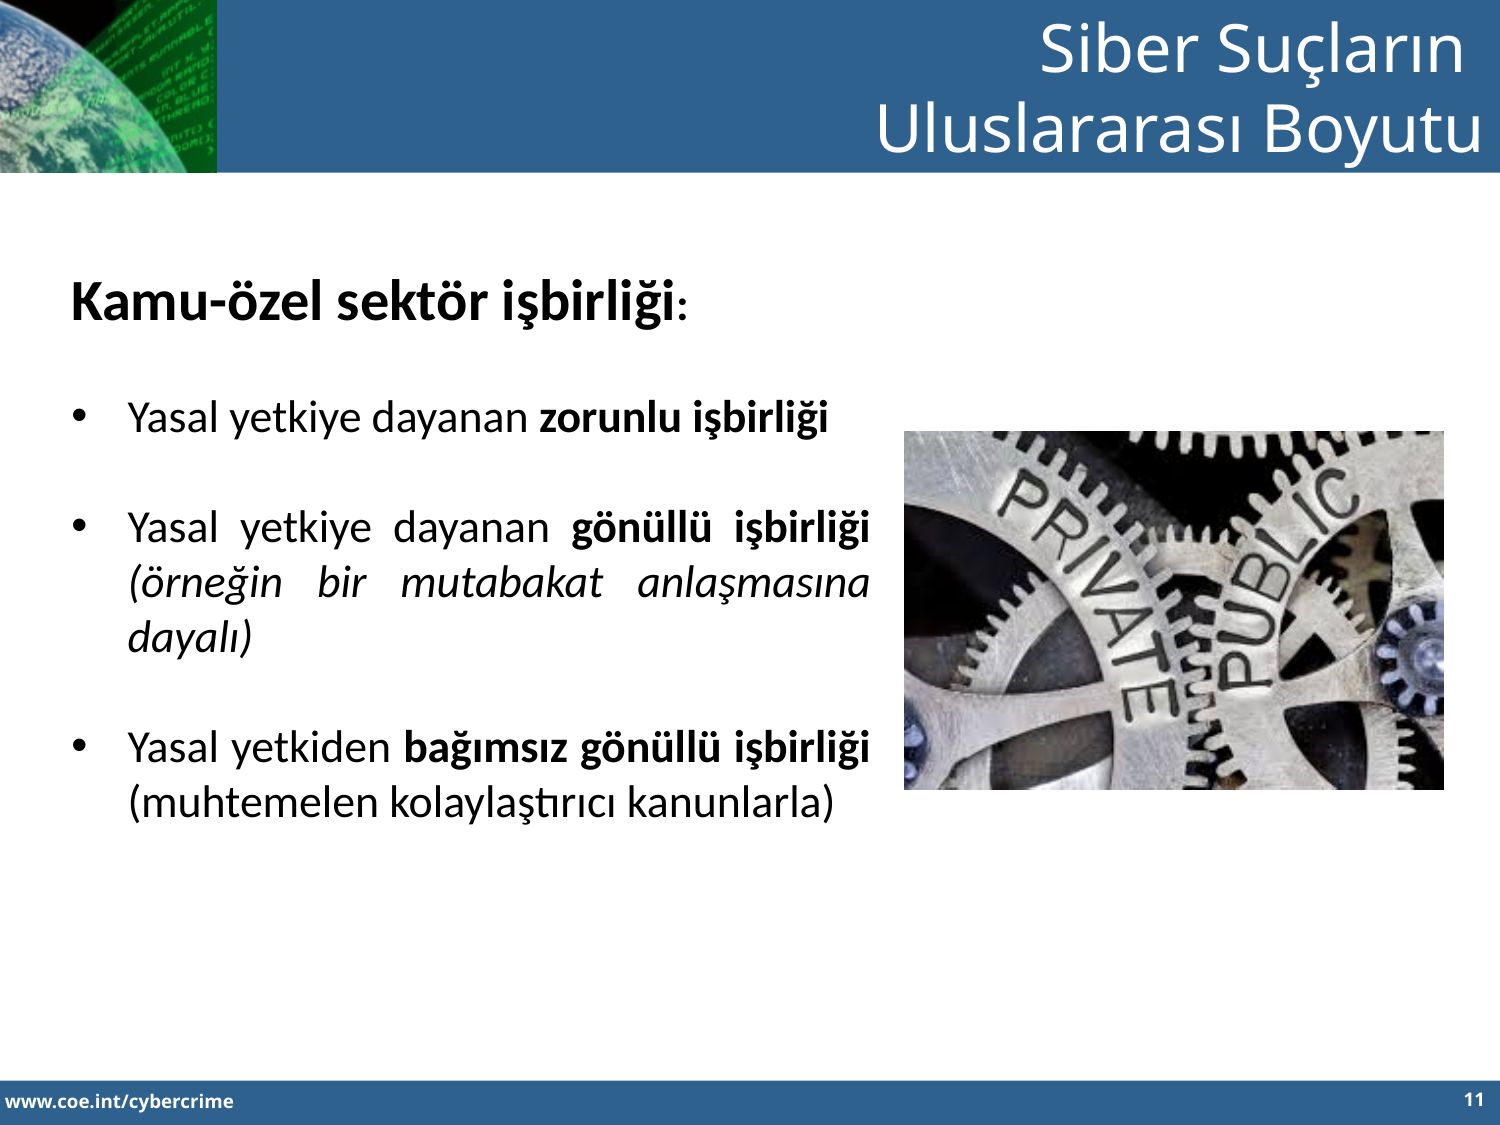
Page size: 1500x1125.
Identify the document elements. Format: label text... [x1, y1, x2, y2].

picture [904, 431, 1444, 790]
picture [0, 1, 217, 173]
text_box Siber Suçların Uluslararası Boyutu [329, 9, 1500, 162]
slide_number 11 [1149, 1079, 1500, 1125]
text_box Kamu-özel sektör işbirliği: Yasal yetkiye dayanan zorunlu işbirliği Yasal yetkiye dayanan gönüllü işbirliği (örneğin bir mutabakat anlaşmasına dayalı) Yasal yetkiden bağımsız gönüllü işbirliği (muhtemelen kolaylaştırıcı kanunlarla) [56, 254, 886, 835]
